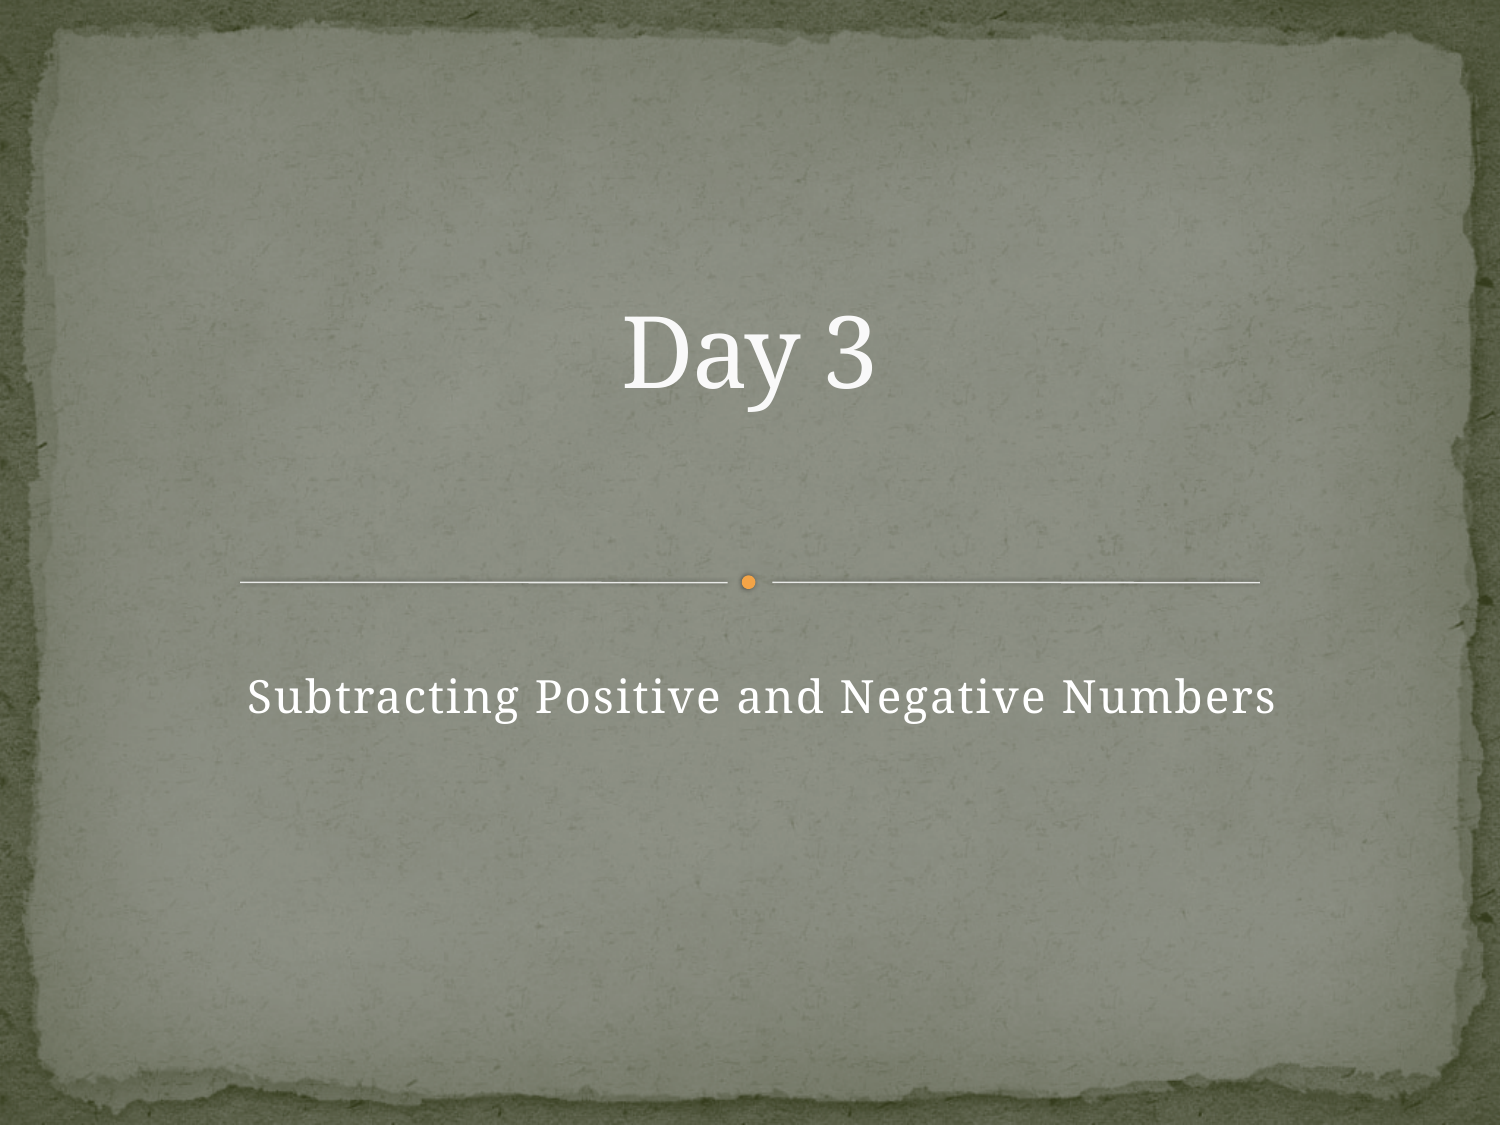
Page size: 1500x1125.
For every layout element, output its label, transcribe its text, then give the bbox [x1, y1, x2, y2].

subtitle Subtracting Positive and Negative Numbers [137, 525, 1388, 925]
title Day 3 [112, 174, 1388, 417]
